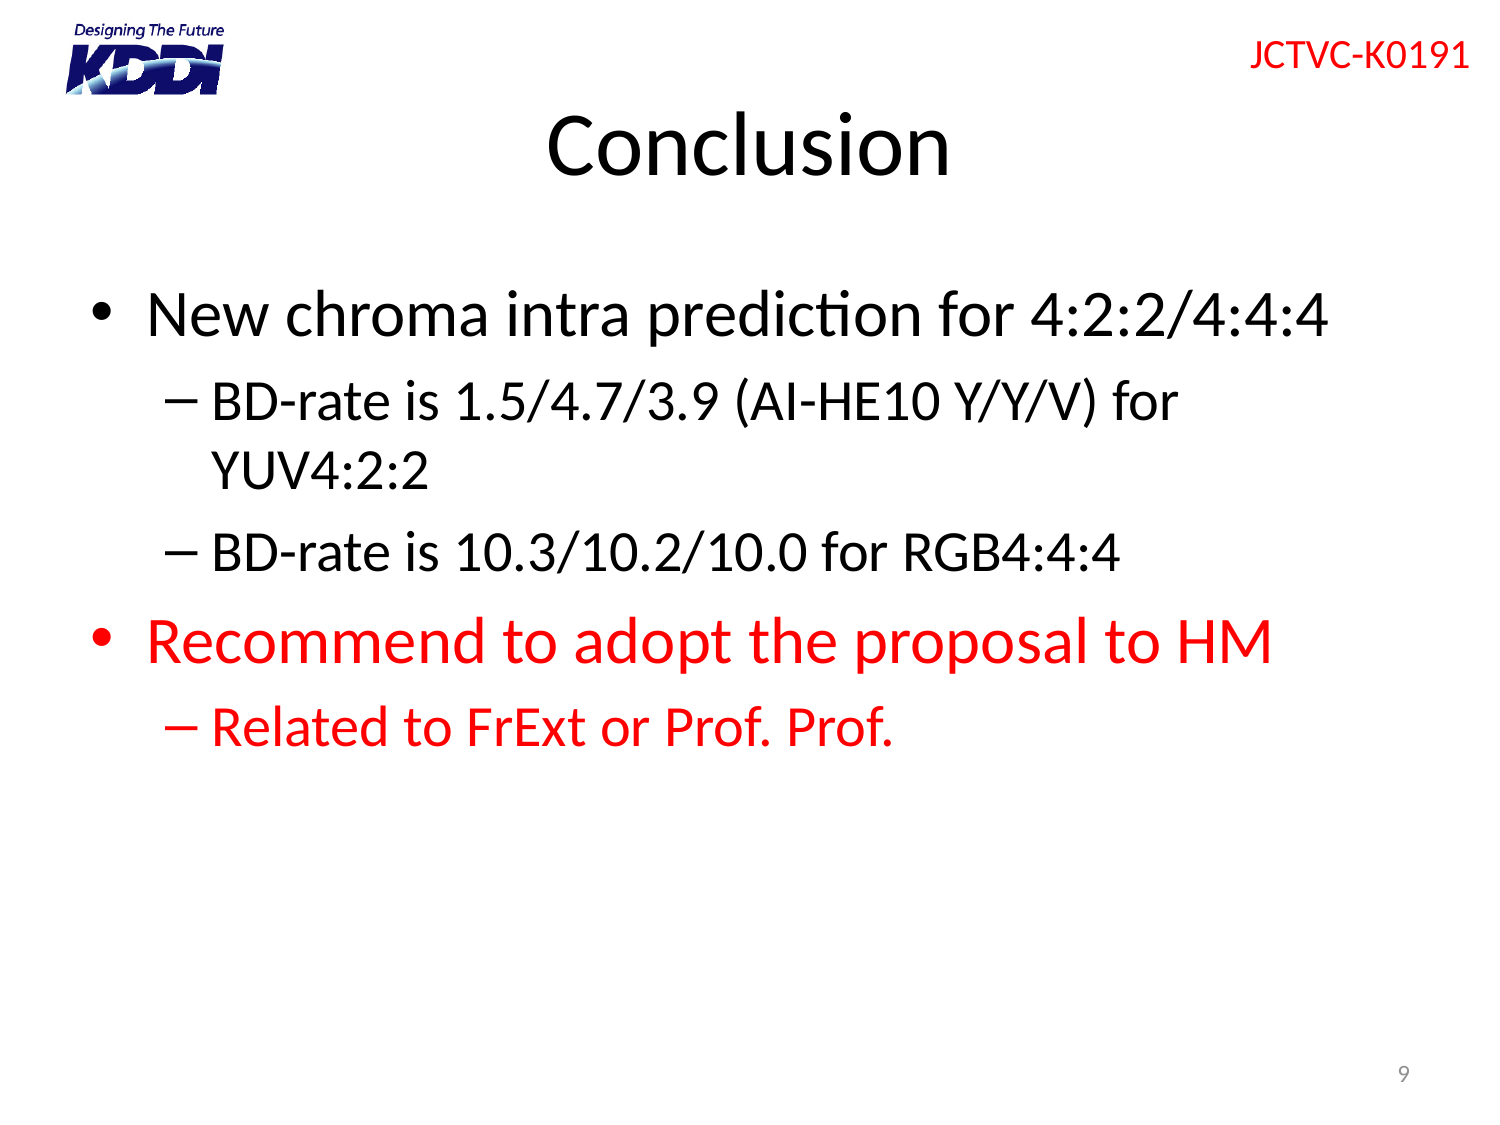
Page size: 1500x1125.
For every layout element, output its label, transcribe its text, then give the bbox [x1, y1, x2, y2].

slide_number 9 [1074, 1042, 1425, 1103]
title Conclusion [74, 44, 1426, 233]
list New chroma intra prediction for 4:2:2/4:4:4 BD-rate is 1.5/4.7/3.9 (AI-HE10 Y/Y/V) for YUV4:2:2 BD-rate is 10.3/10.2/10.0 for RGB4:4:4 Recommend to adopt the proposal to HM Related to FrExt or Prof. Prof. [74, 262, 1426, 1006]
picture [61, 18, 236, 100]
